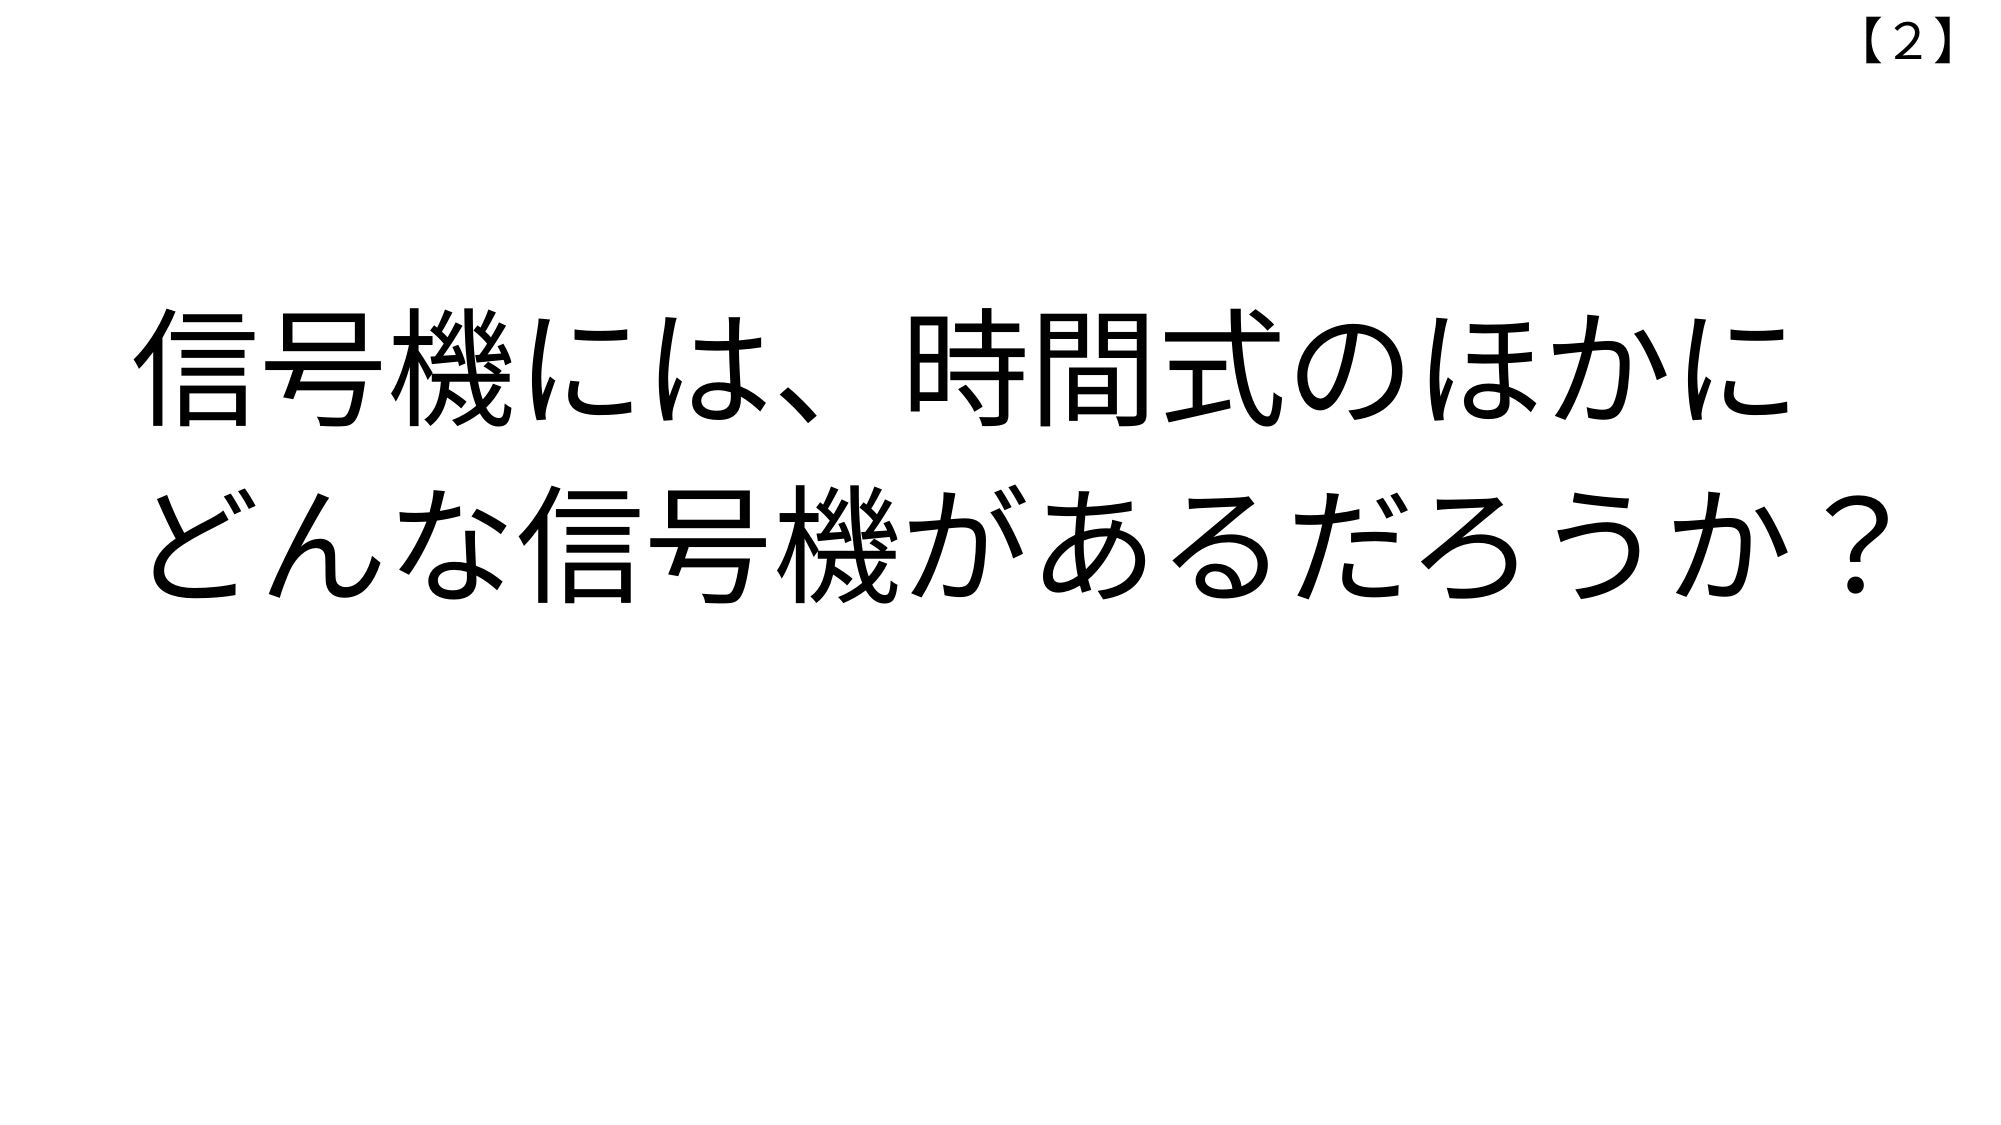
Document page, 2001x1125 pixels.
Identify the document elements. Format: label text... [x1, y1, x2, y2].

title 信号機には、時間式のほかに どんな信号機があるだろうか？ [116, 222, 1942, 705]
text_box 【２】 [1818, 1, 2000, 77]
